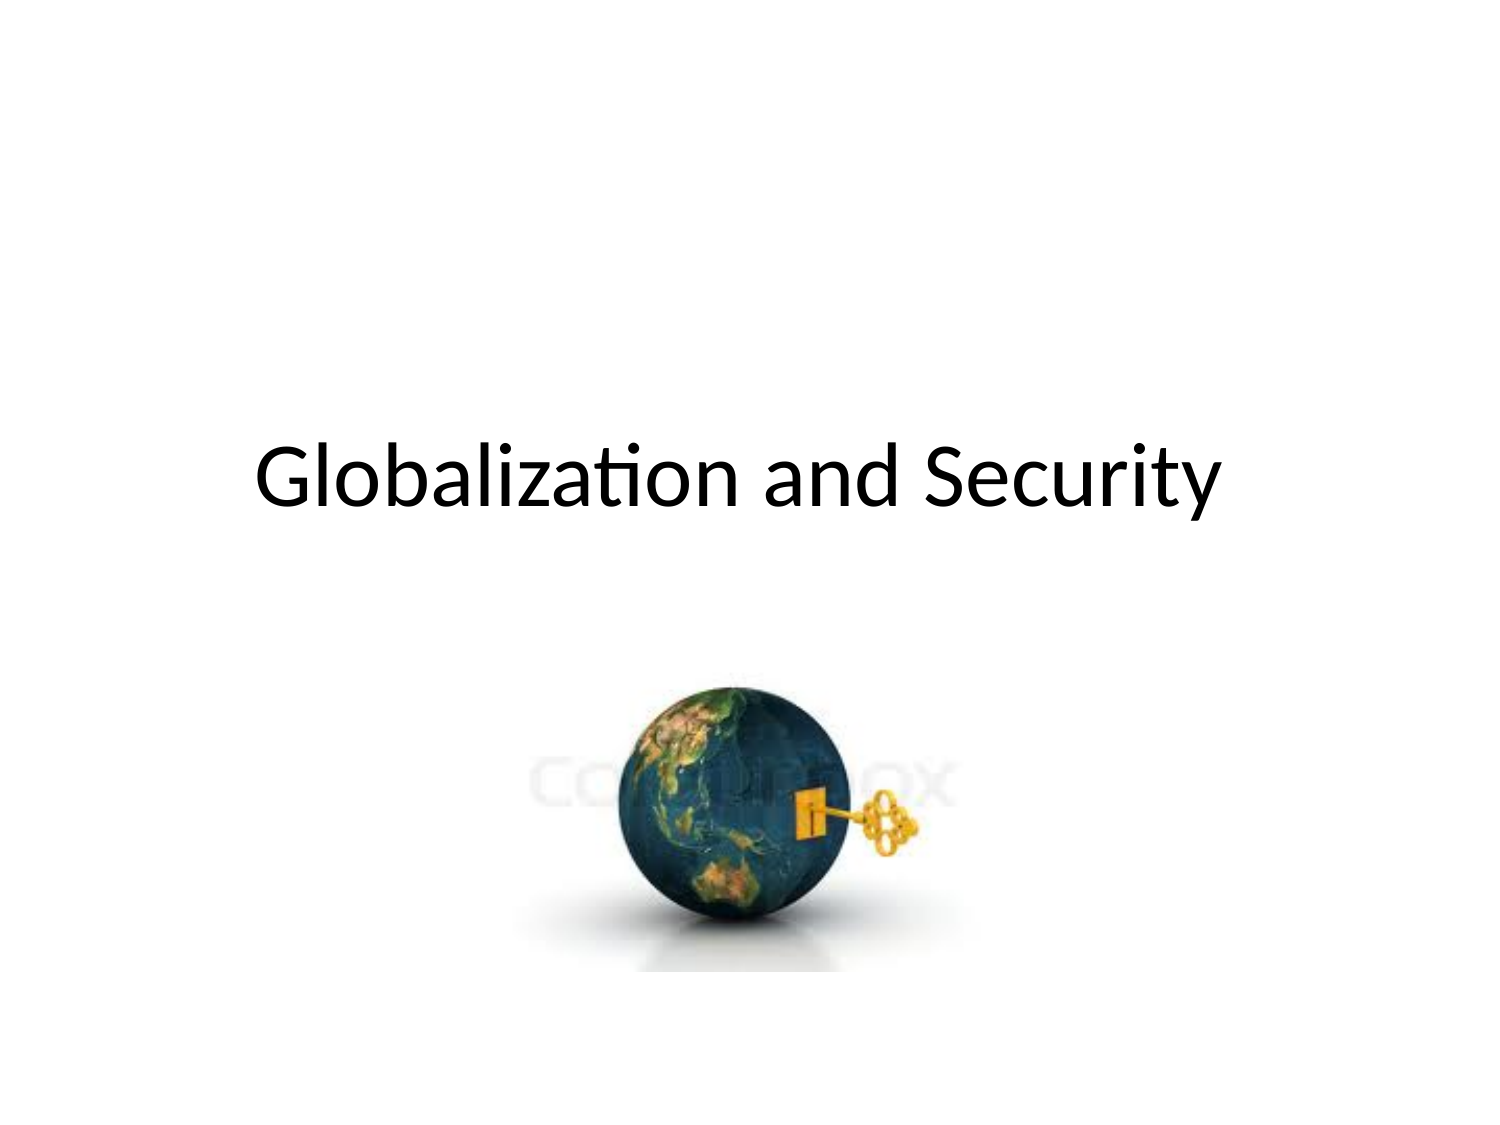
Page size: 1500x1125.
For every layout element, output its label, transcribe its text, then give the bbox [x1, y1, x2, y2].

picture [463, 590, 1037, 973]
title Globalization and Security [112, 349, 1388, 591]
